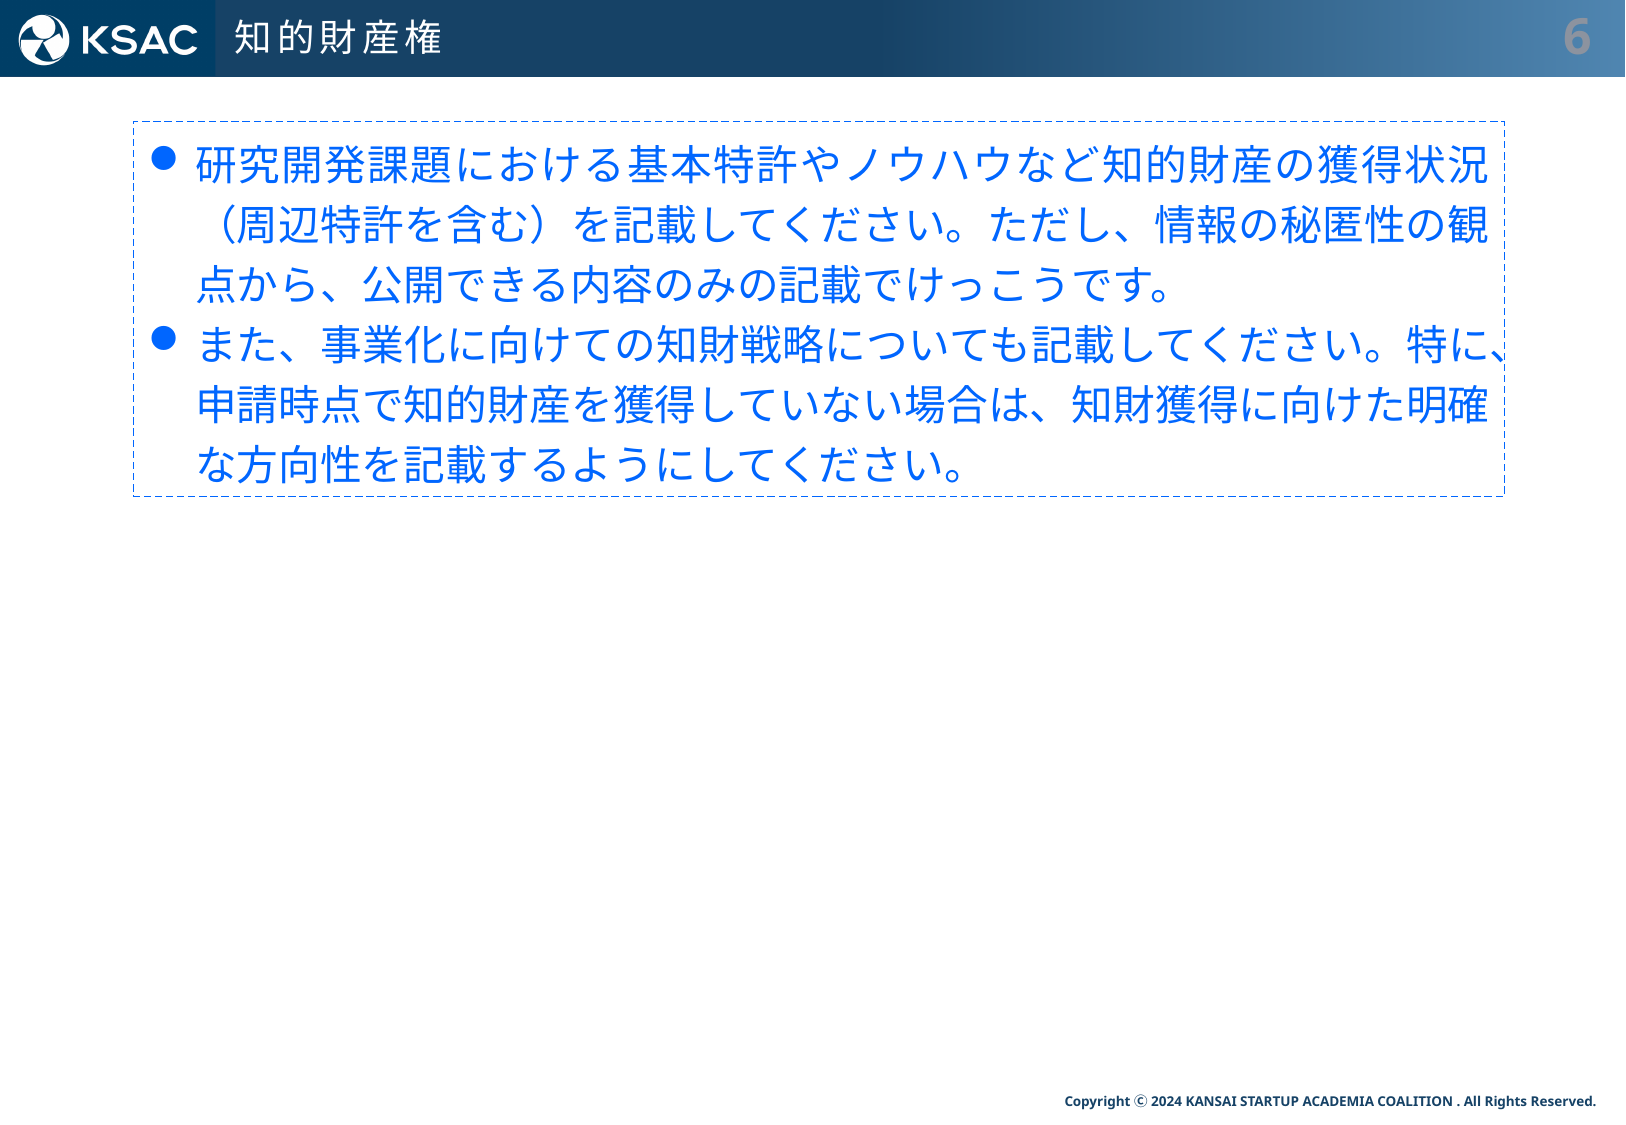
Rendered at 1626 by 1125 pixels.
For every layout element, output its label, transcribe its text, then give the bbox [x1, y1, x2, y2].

text_box 知的財産権 [219, 6, 458, 66]
slide_number 5 [1428, 8, 1608, 69]
text_box 研究開発課題における基本特許やノウハウなど知的財産の獲得状況（周辺特許を含む）を記載してください。ただし、情報の秘匿性の観点から、公開できる内容のみの記載でけっこうです。 また、事業化に向けての知財戦略についても記載してください。特に、申請時点で知的財産を獲得していない場合は、知財獲得に向けた明確な方向性を記載するようにしてください。 [133, 121, 1505, 497]
picture [0, 0, 216, 76]
